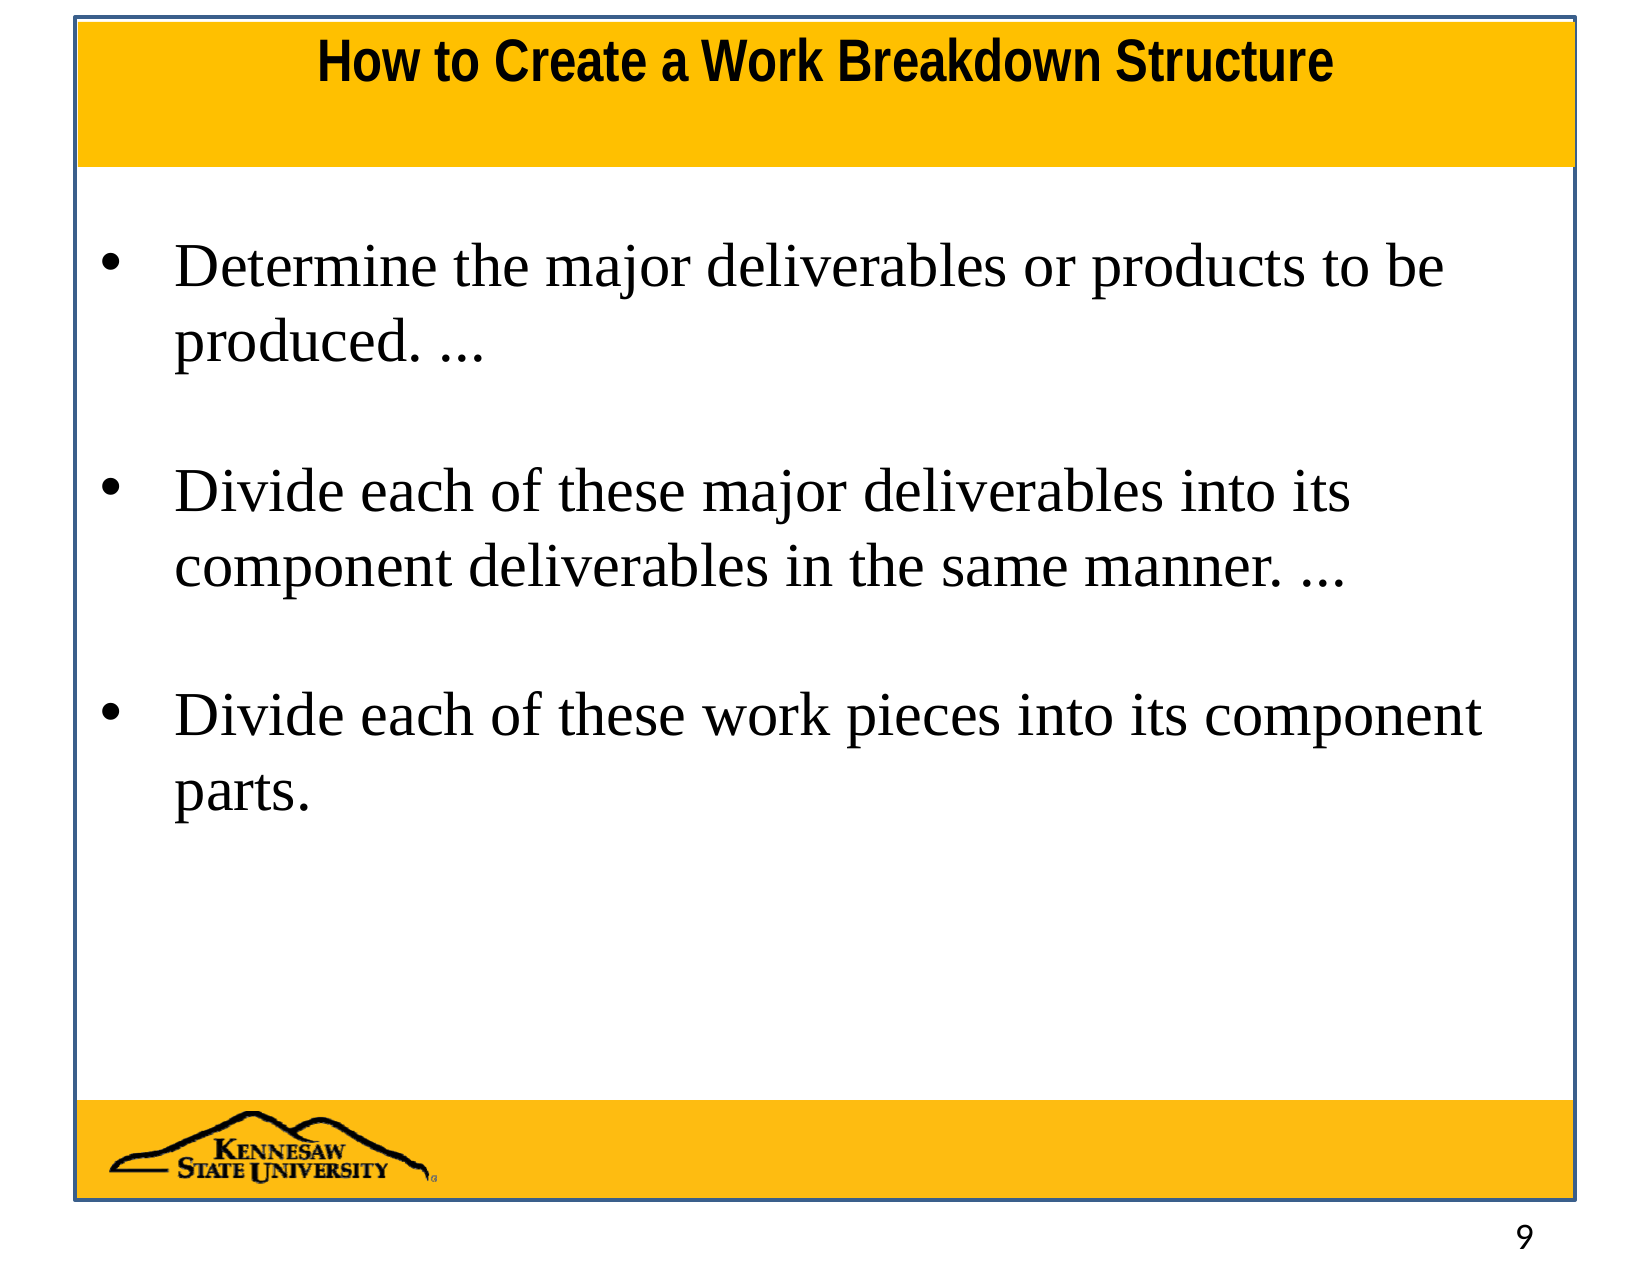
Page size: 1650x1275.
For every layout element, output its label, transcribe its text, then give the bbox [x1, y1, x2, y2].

title How to Create a Work Breakdown Structure [77, 21, 1575, 167]
picture [108, 1111, 437, 1184]
list Determine the major deliverables or products to be produced. ... Divide each of these major deliverables into its component deliverables in the same manner. ... Divide each of these work pieces into its component parts. [99, 223, 1550, 906]
